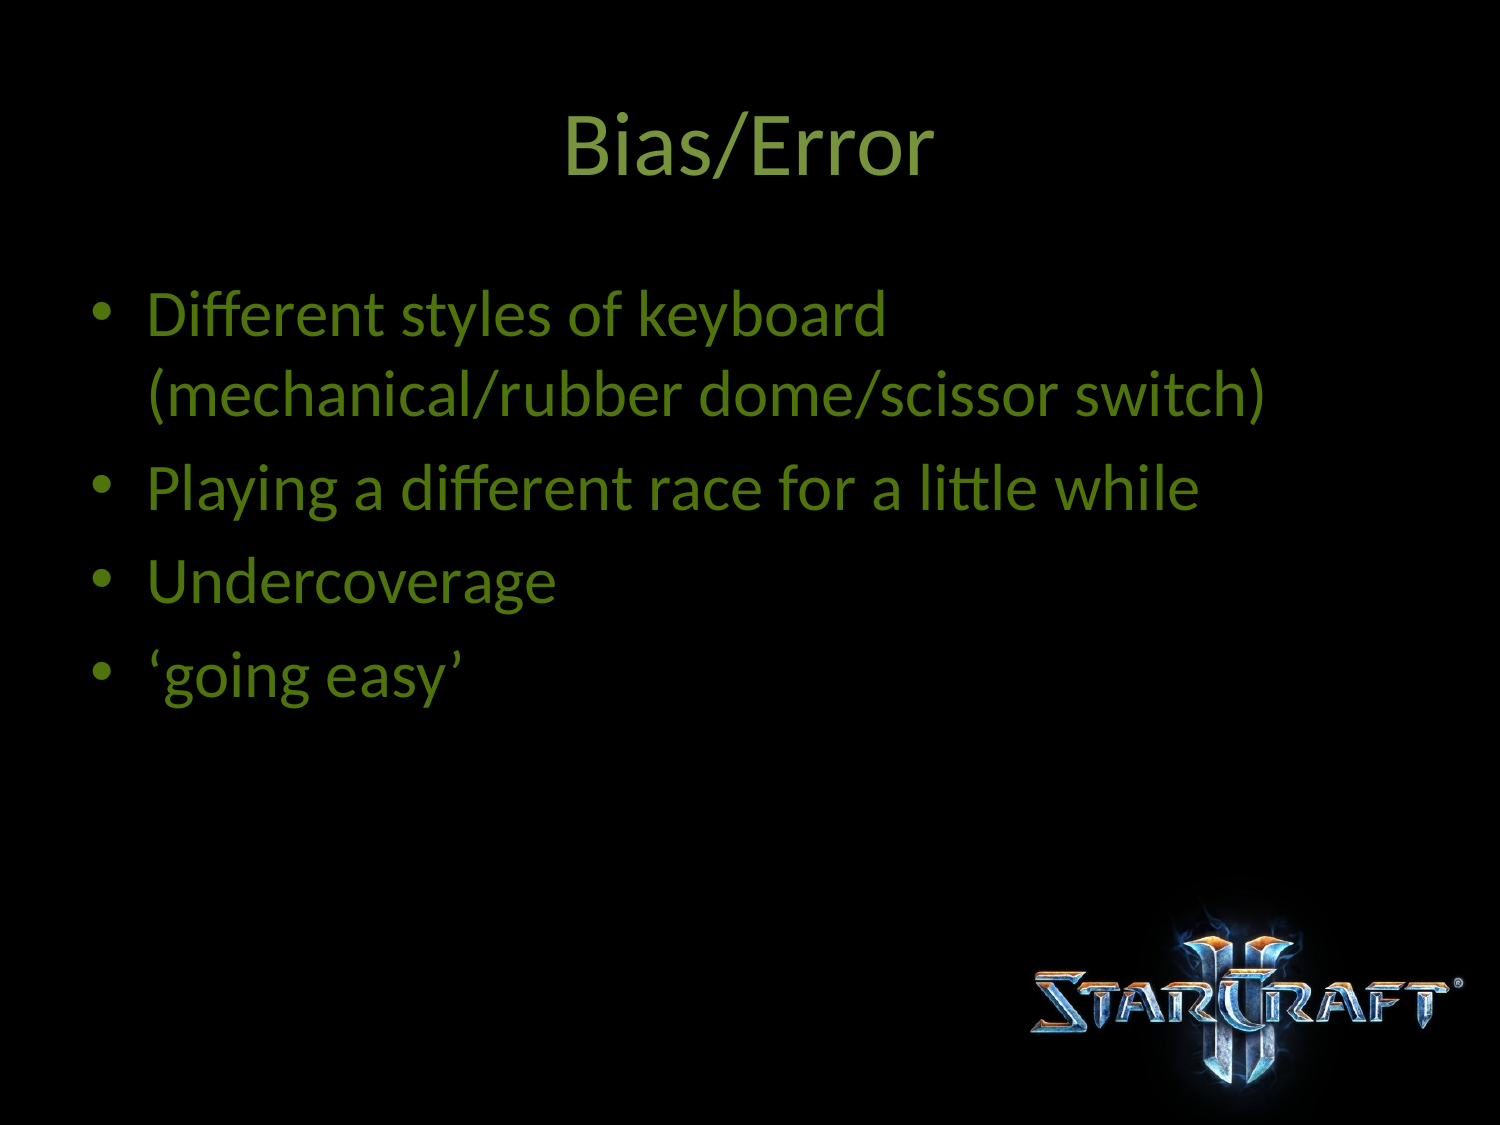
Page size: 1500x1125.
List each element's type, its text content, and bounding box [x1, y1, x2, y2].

title Bias/Error [74, 44, 1426, 233]
list Different styles of keyboard (mechanical/rubber dome/scissor switch) Playing a different race for a little while Undercoverage ‘going easy’ [74, 262, 1426, 1006]
picture [999, 863, 1500, 1125]
